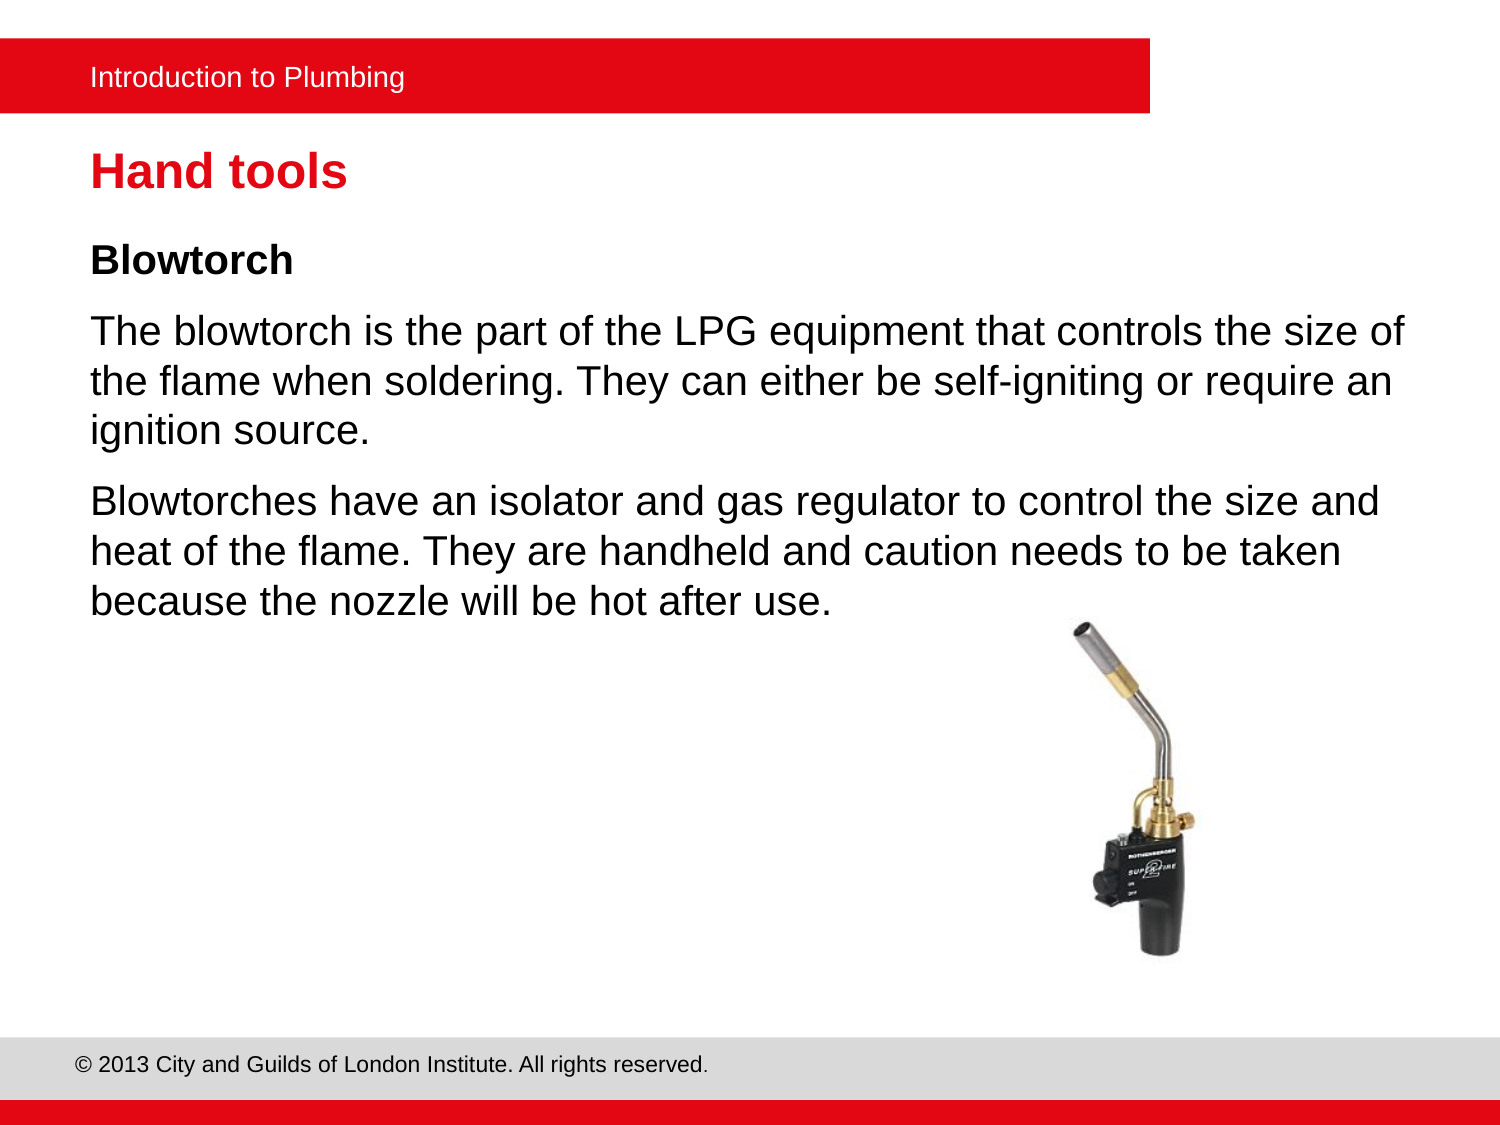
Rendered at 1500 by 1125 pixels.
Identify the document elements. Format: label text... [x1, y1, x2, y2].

list Blowtorch The blowtorch is the part of the LPG equipment that controls the size of the flame when soldering. They can either be self-igniting or require an ignition source. Blowtorches have an isolator and gas regulator to control the size and heat of the flame. They are handheld and caution needs to be taken because the nozzle will be hot after use. [74, 224, 1426, 1012]
title Hand tools [74, 137, 1424, 201]
picture [1056, 607, 1212, 977]
